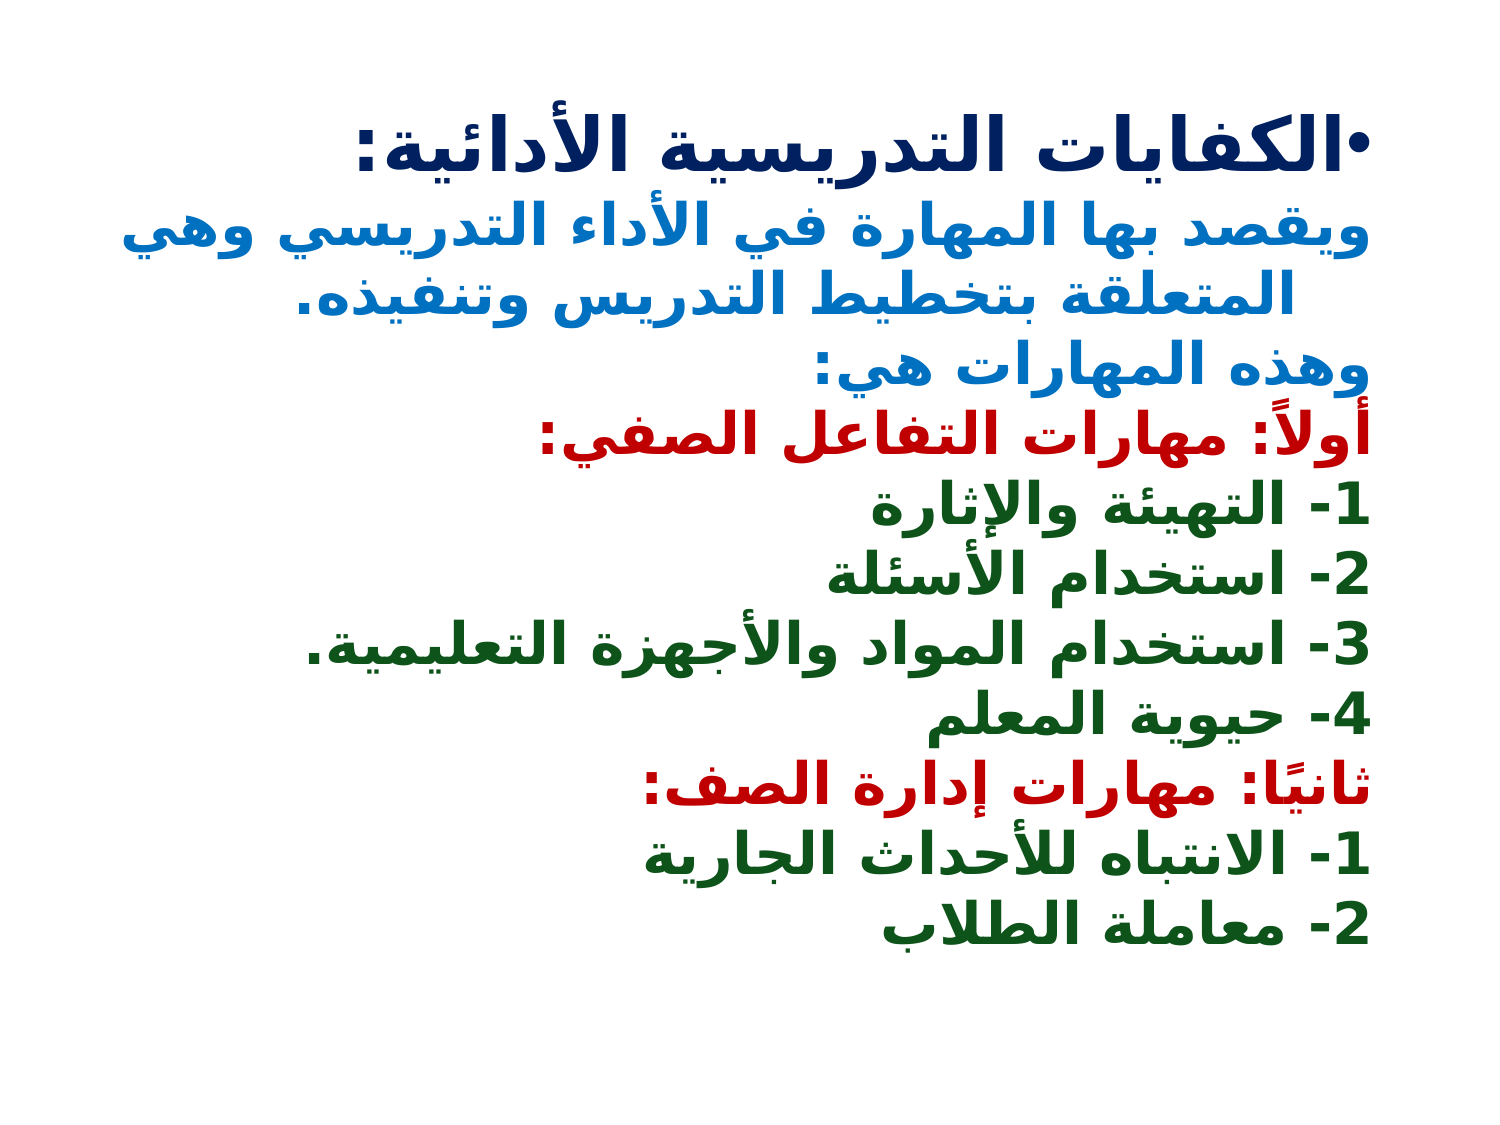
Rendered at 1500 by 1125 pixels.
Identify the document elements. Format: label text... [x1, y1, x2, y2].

text_box الكفايات التدريسية الأدائية: ويقصد بها المهارة في الأداء التدريسي وهي المتعلقة بتخطيط التدريس وتنفيذه. وهذه المهارات هي: أولاً: مهارات التفاعل الصفي: 1- التهيئة والإثارة 2- استخدام الأسئلة 3- استخدام المواد والأجهزة التعليمية. 4- حيوية المعلم ثانيًا: مهارات إدارة الصف: 1- الانتباه للأحداث الجارية 2- معاملة الطلاب [100, 89, 1388, 1084]
